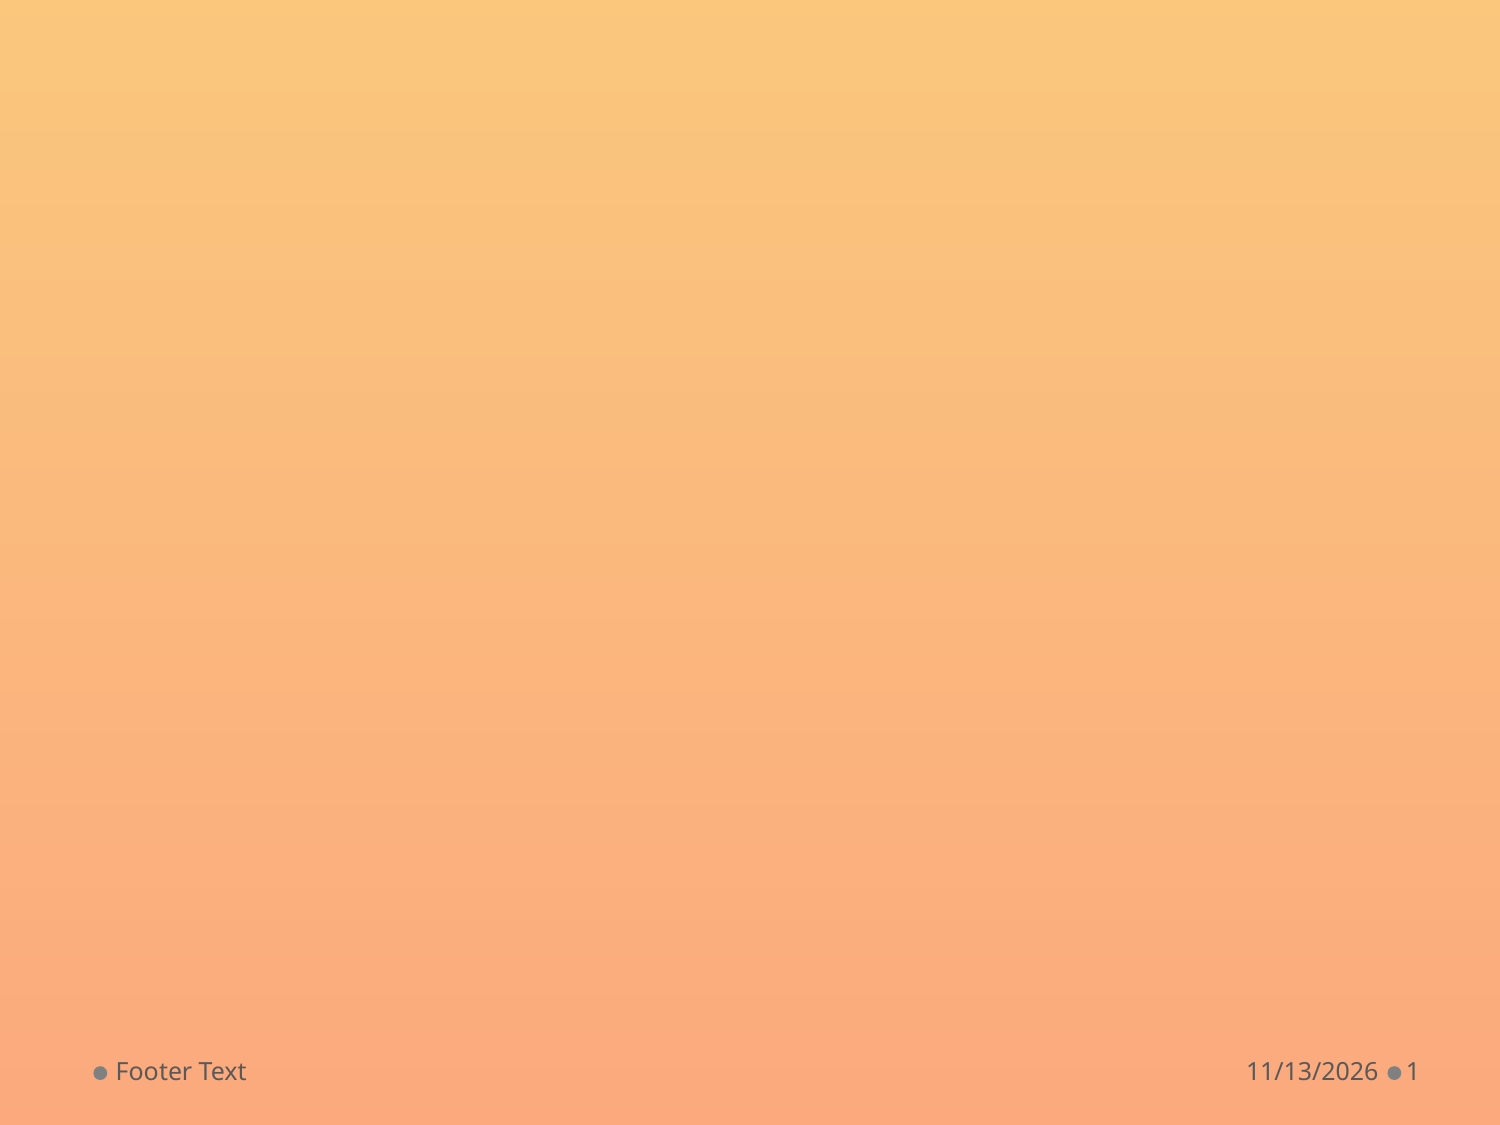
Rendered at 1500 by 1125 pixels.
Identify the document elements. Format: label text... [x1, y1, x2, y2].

footer Footer Text [108, 1042, 576, 1103]
slide_number 1 [1401, 1042, 1494, 1103]
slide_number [1043, 1042, 1386, 1103]
